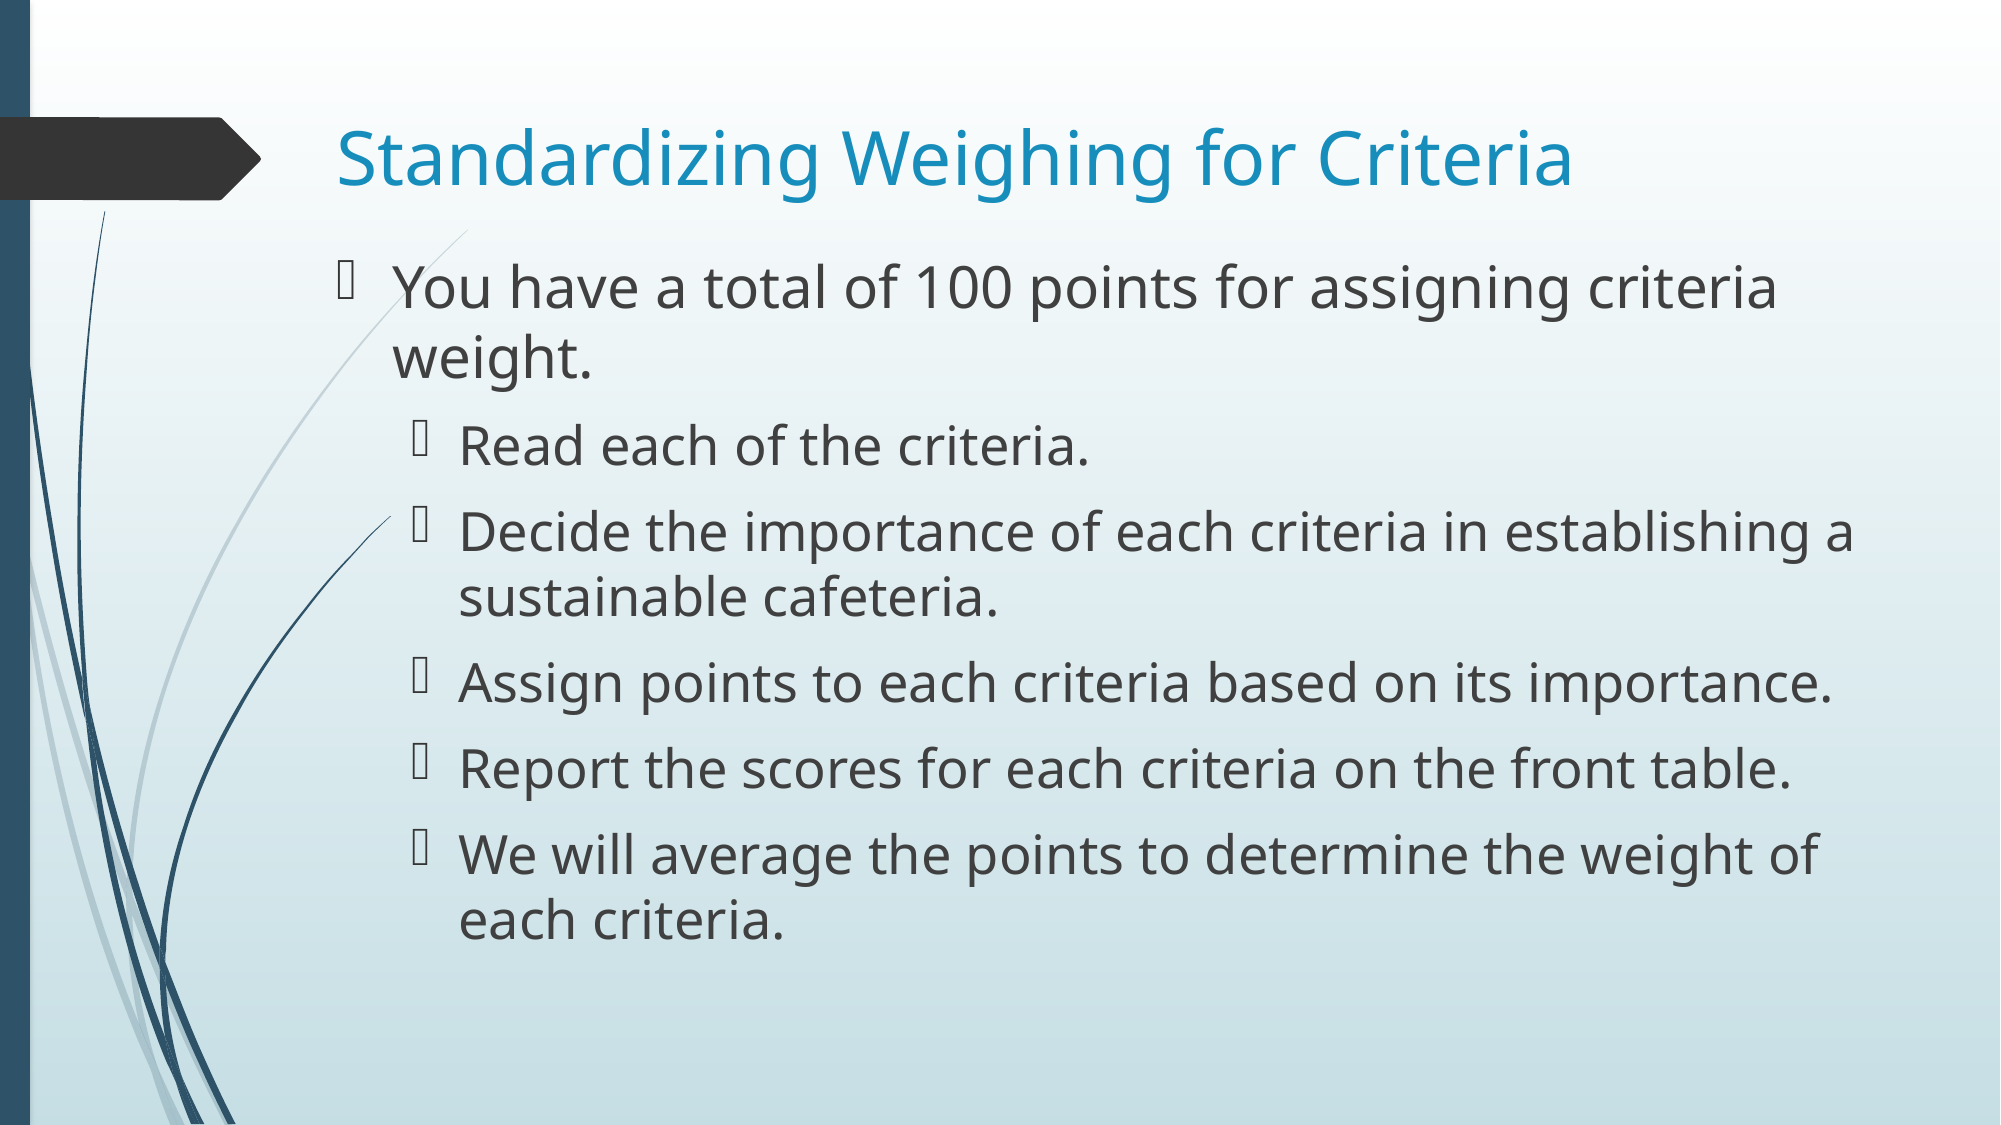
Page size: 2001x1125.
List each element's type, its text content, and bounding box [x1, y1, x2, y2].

list You have a total of 100 points for assigning criteria weight. Read each of the criteria. Decide the importance of each criteria in establishing a sustainable cafeteria. Assign points to each criteria based on its importance. Report the scores for each criteria on the front table. We will average the points to determine the weight of each criteria. [321, 242, 1888, 970]
title Standardizing Weighing for Criteria [321, 102, 1888, 242]
